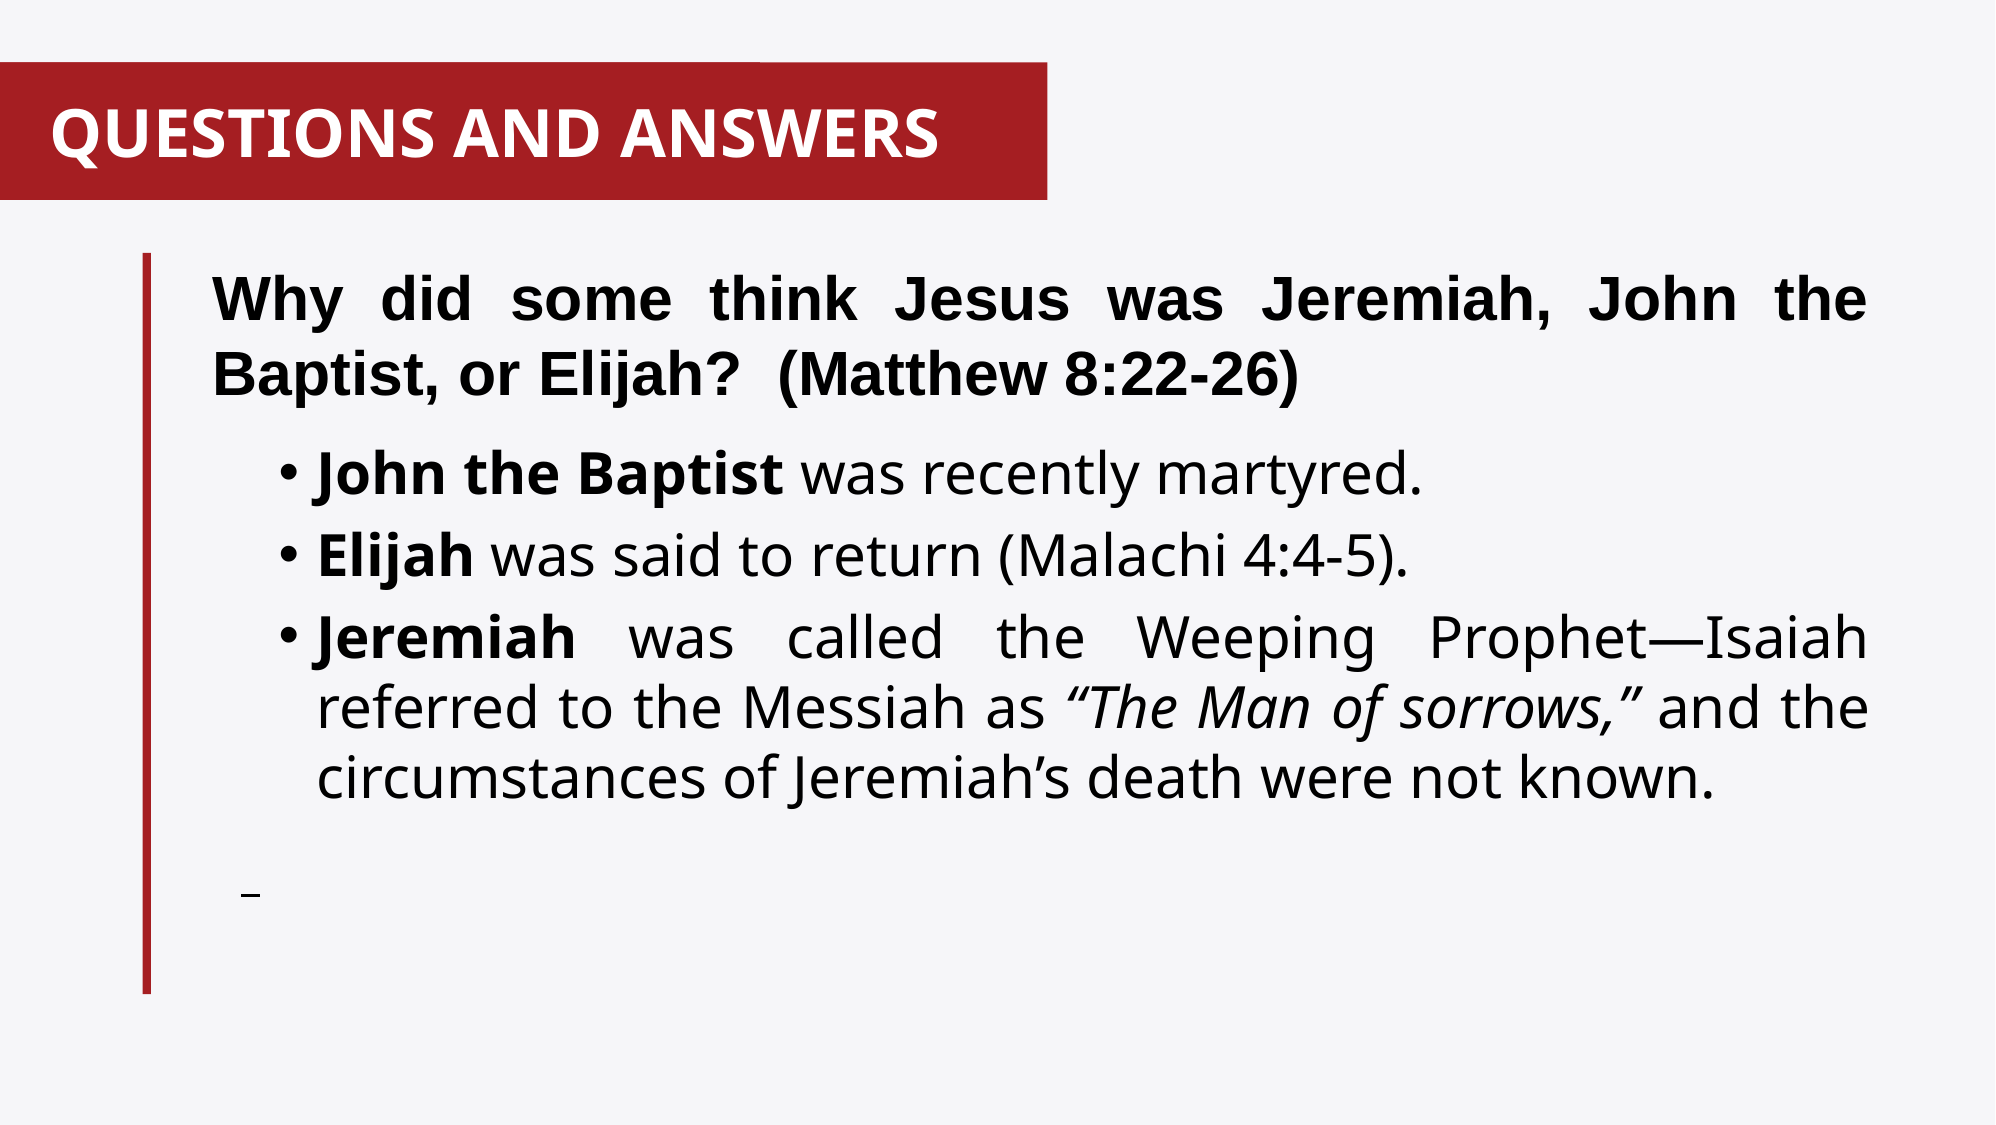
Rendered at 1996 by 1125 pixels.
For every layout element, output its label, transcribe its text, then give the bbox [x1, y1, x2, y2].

subtitle Why did some think Jesus was Jeremiah, John the Baptist, or Elijah? (Matthew 8:22-26) John the Baptist was recently martyred. Elijah was said to return (Malachi 4:4-5). Jeremiah was called the Weeping Prophet—Isaiah referred to the Messiah as “The Man of sorrows,” and the circumstances of Jeremiah’s death were not known. [197, 249, 1885, 1013]
title QUESTIONS AND ANSWERS [0, 62, 1048, 200]
